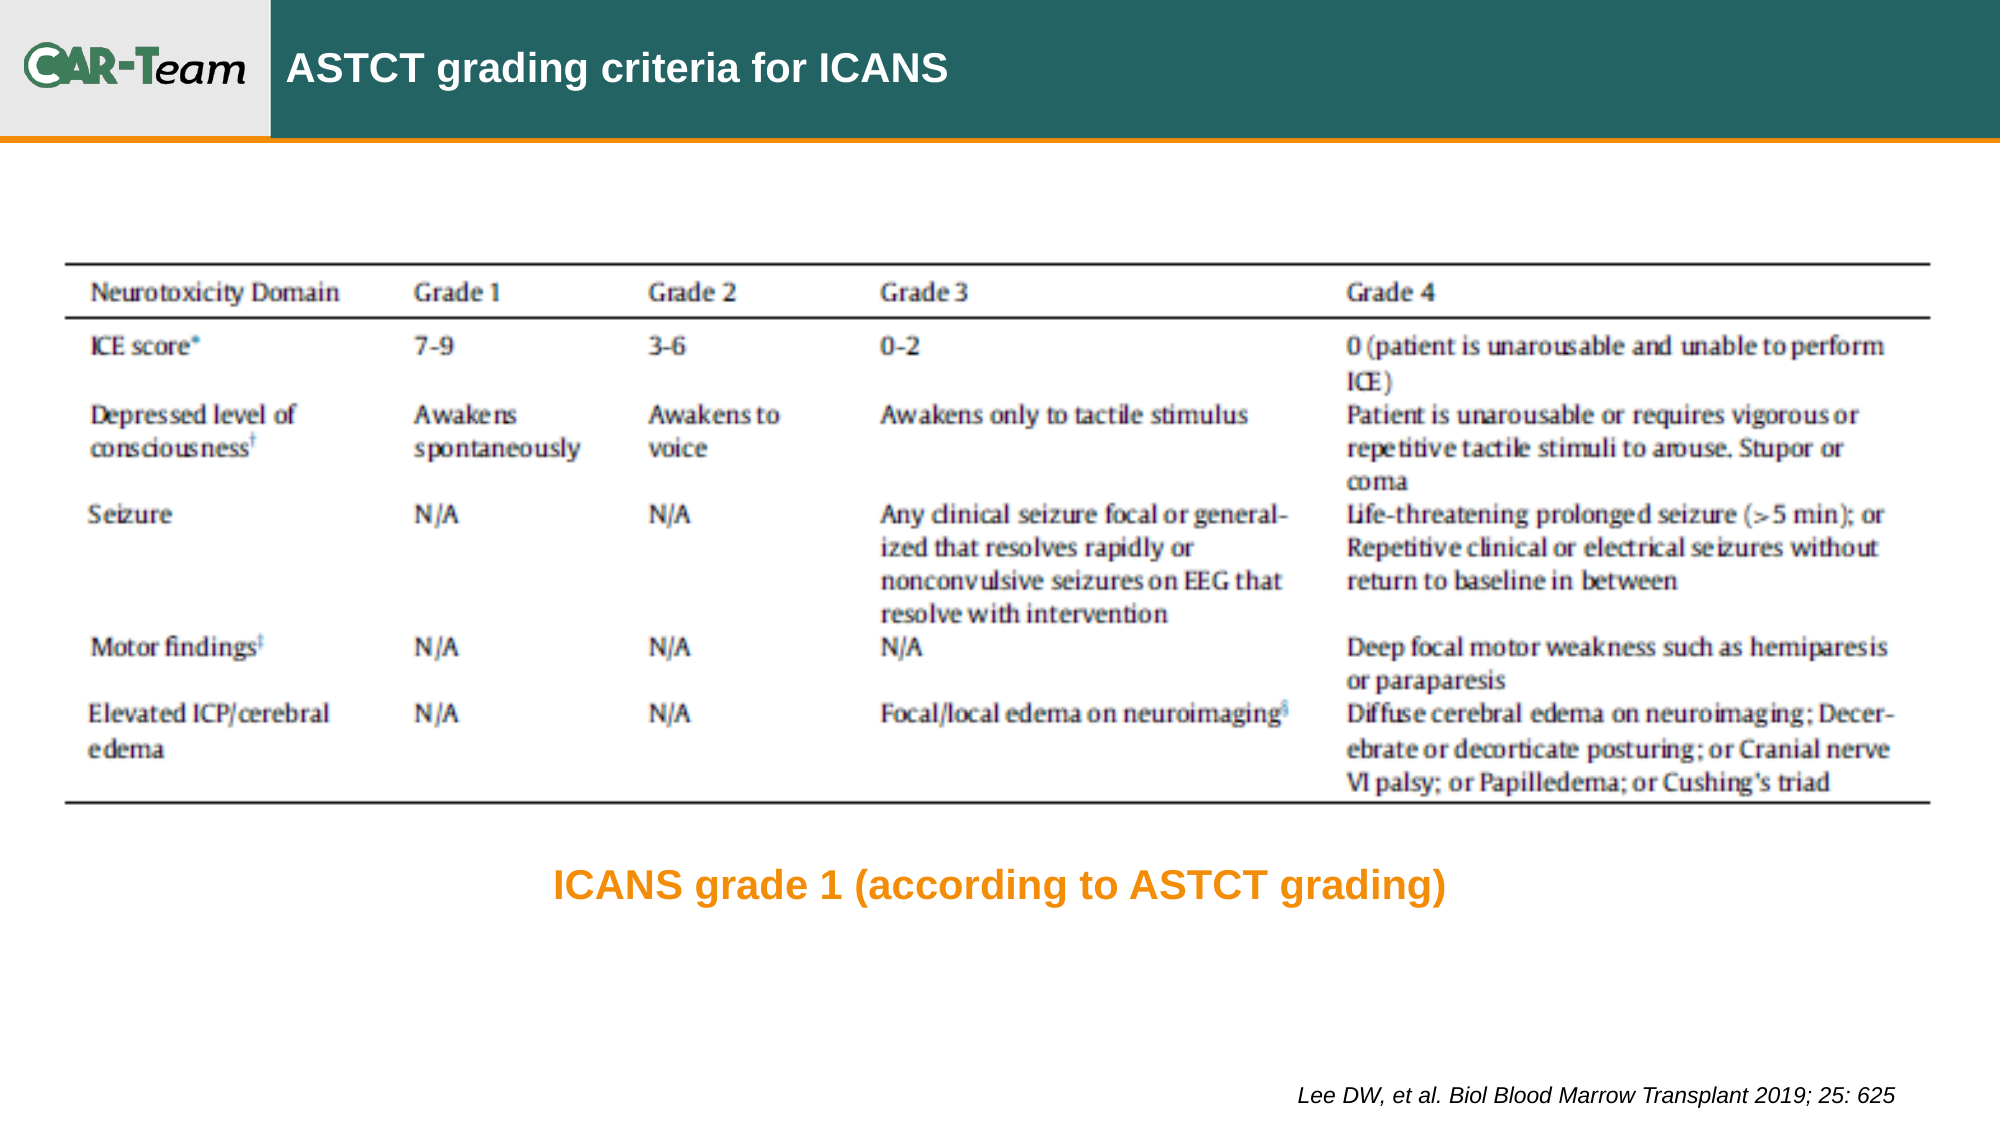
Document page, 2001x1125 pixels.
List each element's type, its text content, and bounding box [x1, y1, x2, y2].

text_box ICANS grade 1 (according to ASTCT grading) [538, 850, 1462, 916]
title ASTCT grading criteria for ICANS [270, 0, 1996, 139]
picture [24, 42, 245, 88]
picture [53, 251, 1977, 815]
text_box Lee DW, et al. Biol Blood Marrow Transplant 2019; 25: 625 [106, 1042, 1911, 1123]
